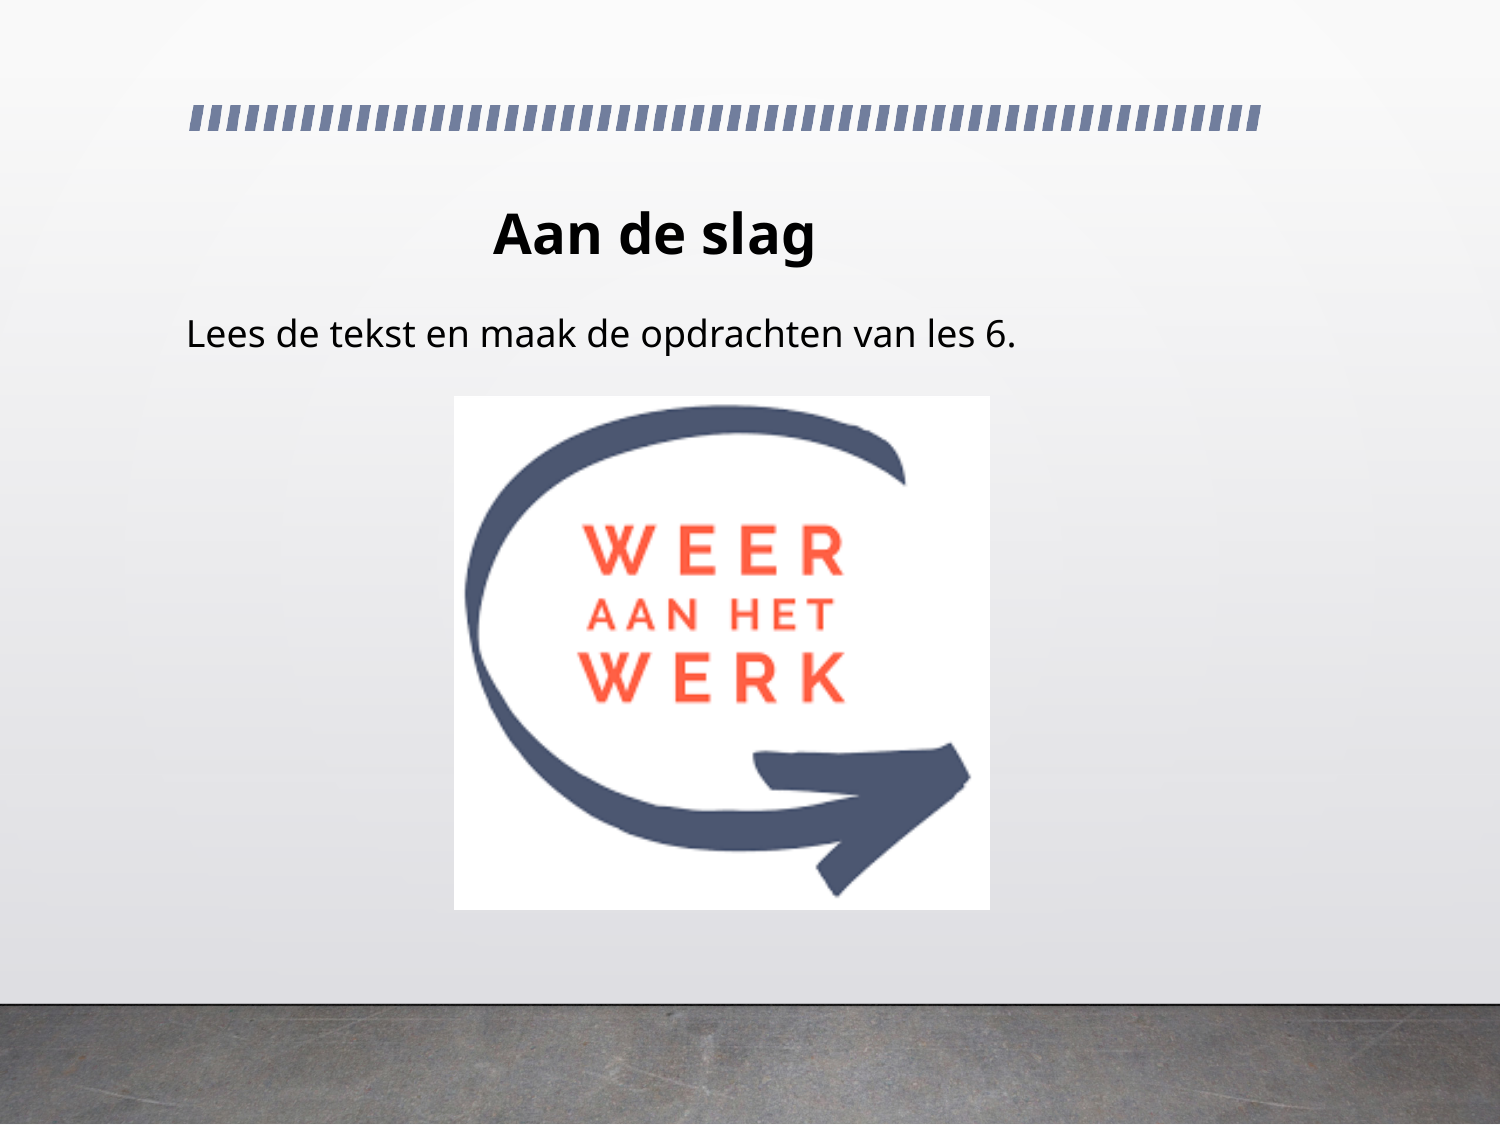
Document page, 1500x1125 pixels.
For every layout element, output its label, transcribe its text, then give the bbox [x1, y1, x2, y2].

text_box Lees de tekst en maak de opdrachten van les 6. [171, 302, 1329, 363]
picture [0, 1004, 1500, 1124]
title Aan de slag [112, 125, 1199, 268]
picture [454, 395, 990, 911]
